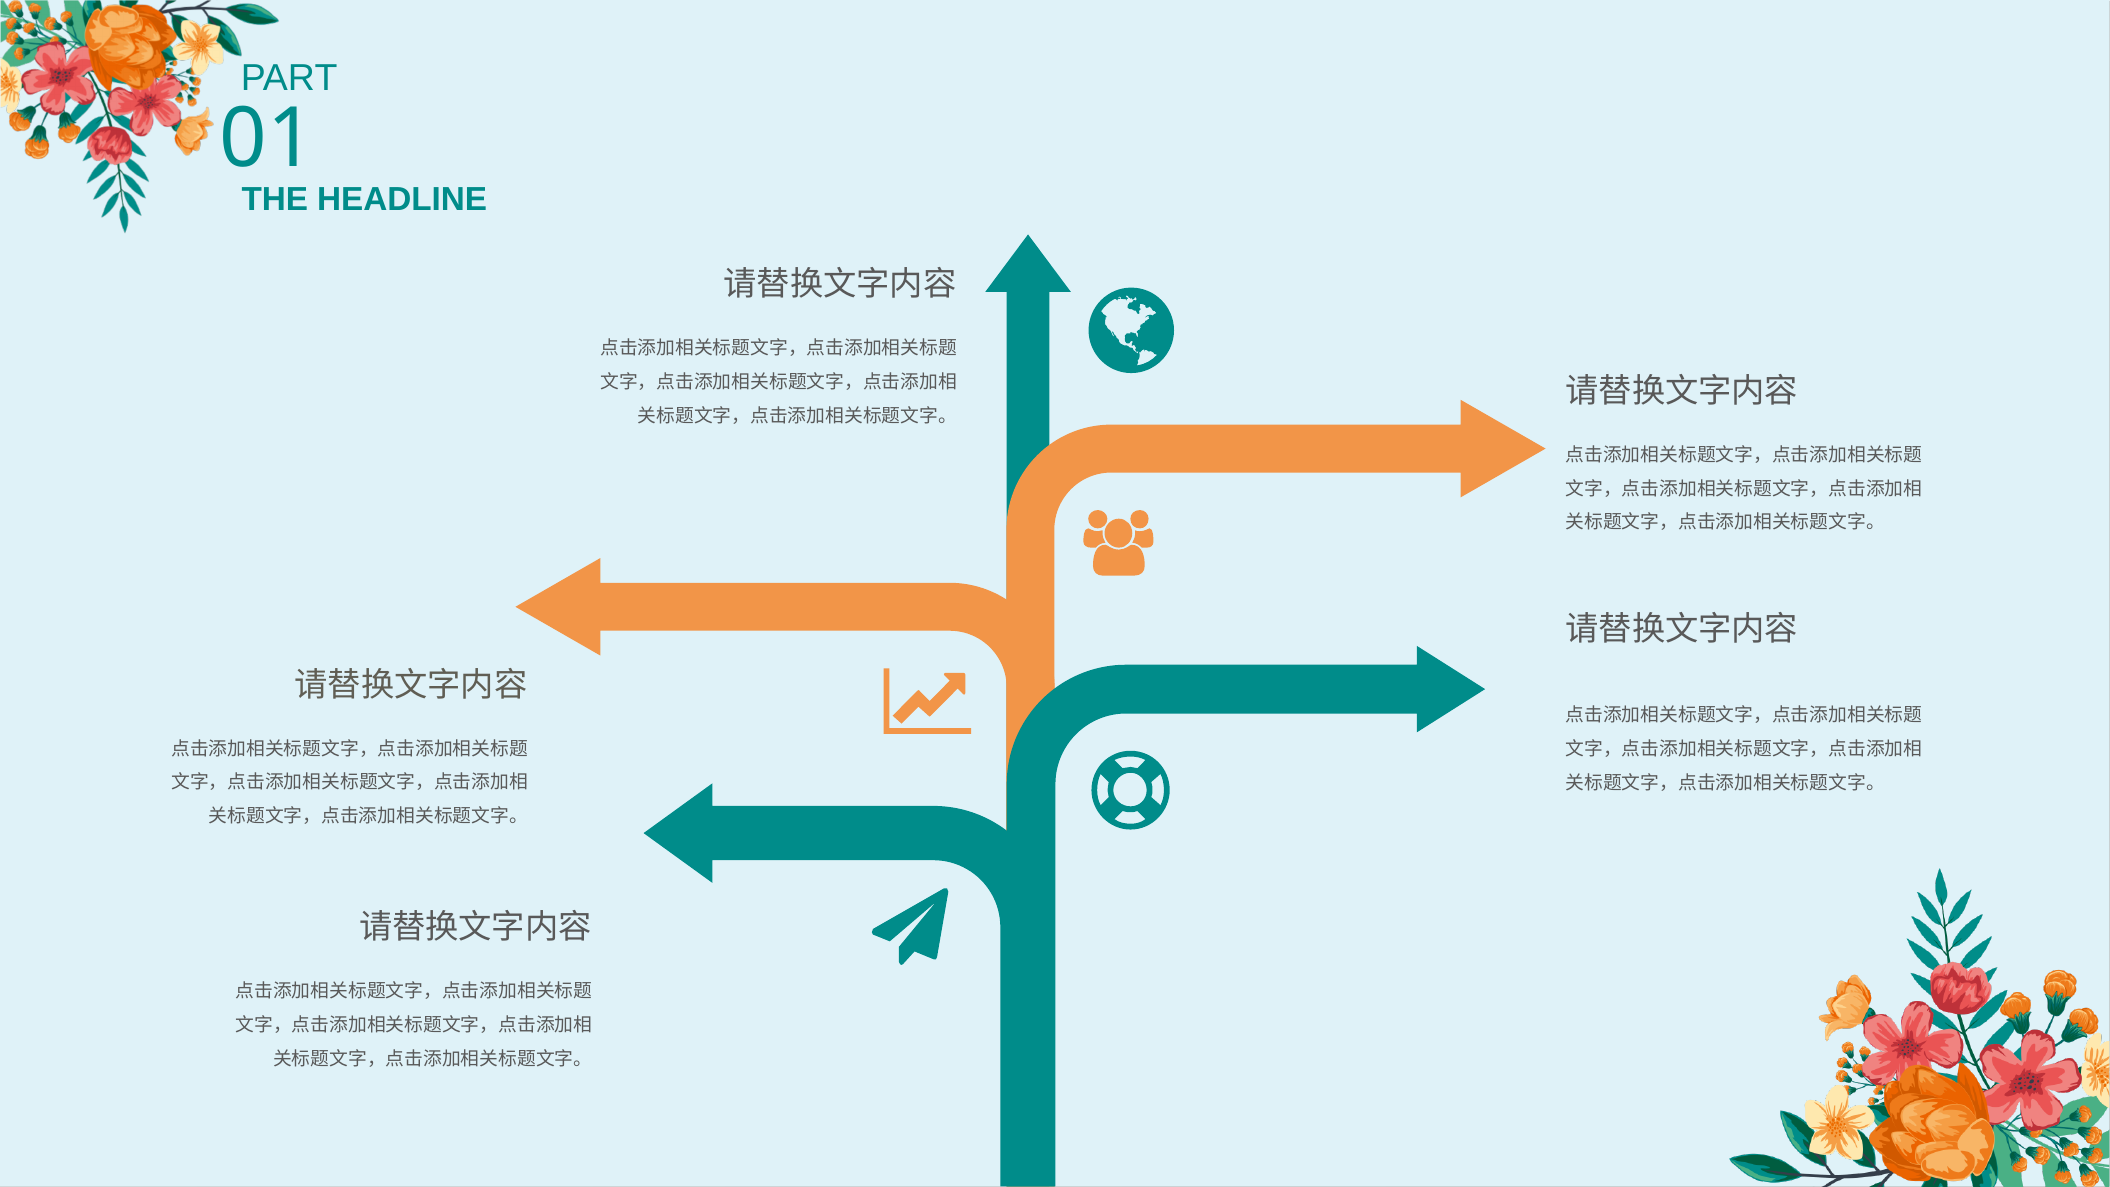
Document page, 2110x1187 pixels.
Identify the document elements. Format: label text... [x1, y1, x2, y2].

text_box [1083, 510, 1154, 576]
text_box 01 [205, 75, 330, 191]
text_box 请替换文字内容 点击添加相关标题文字，点击添加相关标题文字，点击添加相关标题文字，点击添加相关标题文字，点击添加相关标题文字。 [578, 255, 972, 457]
text_box [1005, 398, 1548, 676]
text_box 请替换文字内容 点击添加相关标题文字，点击添加相关标题文字，点击添加相关标题文字，点击添加相关标题文字，点击添加相关标题文字。 [209, 897, 607, 1077]
text_box THE HEADLINE [226, 170, 503, 225]
text_box [513, 556, 1056, 775]
text_box [883, 668, 972, 734]
text_box [1088, 287, 1175, 374]
text_box 请替换文字内容 点击添加相关标题文字，点击添加相关标题文字，点击添加相关标题文字，点击添加相关标题文字，点击添加相关标题文字。 [1550, 599, 1943, 823]
text_box 请替换文字内容 点击添加相关标题文字，点击添加相关标题文字，点击添加相关标题文字，点击添加相关标题文字，点击添加相关标题文字。 [150, 655, 543, 857]
text_box PART [226, 45, 353, 106]
text_box [871, 888, 949, 965]
text_box [1091, 750, 1170, 830]
text_box 请替换文字内容 点击添加相关标题文字，点击添加相关标题文字，点击添加相关标题文字，点击添加相关标题文字，点击添加相关标题文字。 [1550, 361, 1943, 563]
picture [1, 1, 281, 239]
text_box [983, 232, 1073, 518]
text_box [1005, 644, 1488, 1187]
picture [1725, 859, 2110, 1187]
text_box [641, 781, 1056, 1187]
